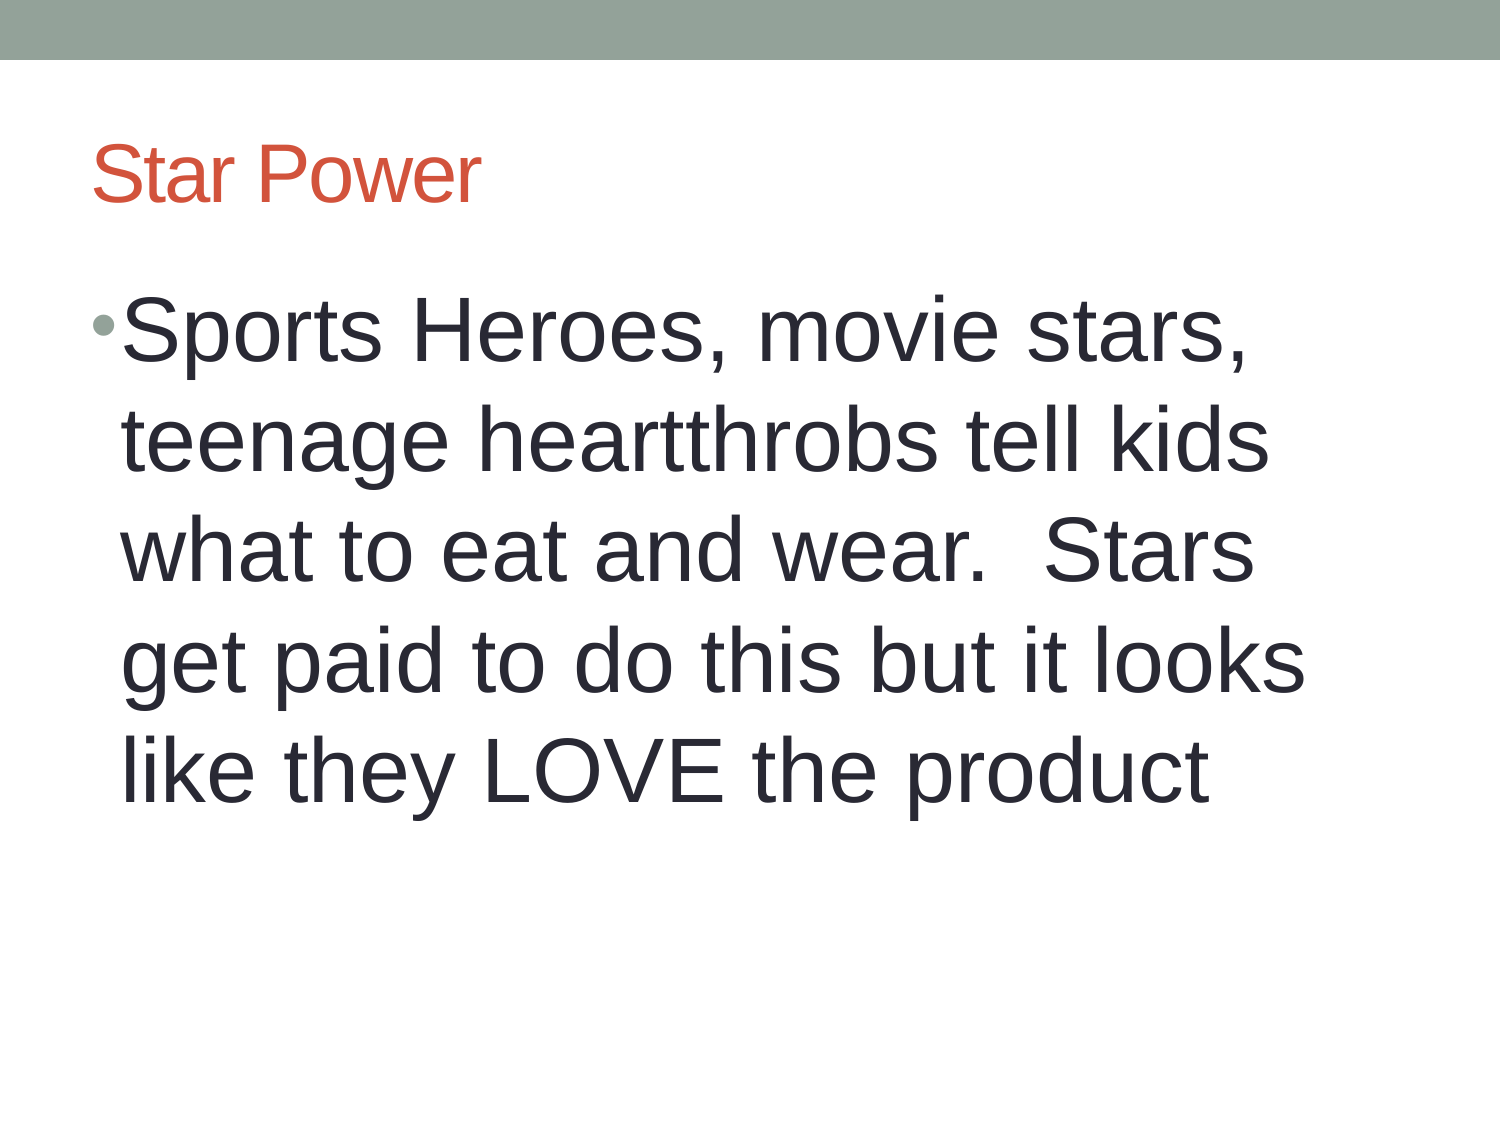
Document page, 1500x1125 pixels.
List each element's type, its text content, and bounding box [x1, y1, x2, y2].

list Sports Heroes, movie stars, teenage heartthrobs tell kids what to eat and wear. Stars get paid to do this but it looks like they LOVE the product [75, 262, 1425, 1063]
title Star Power [75, 87, 1425, 250]
